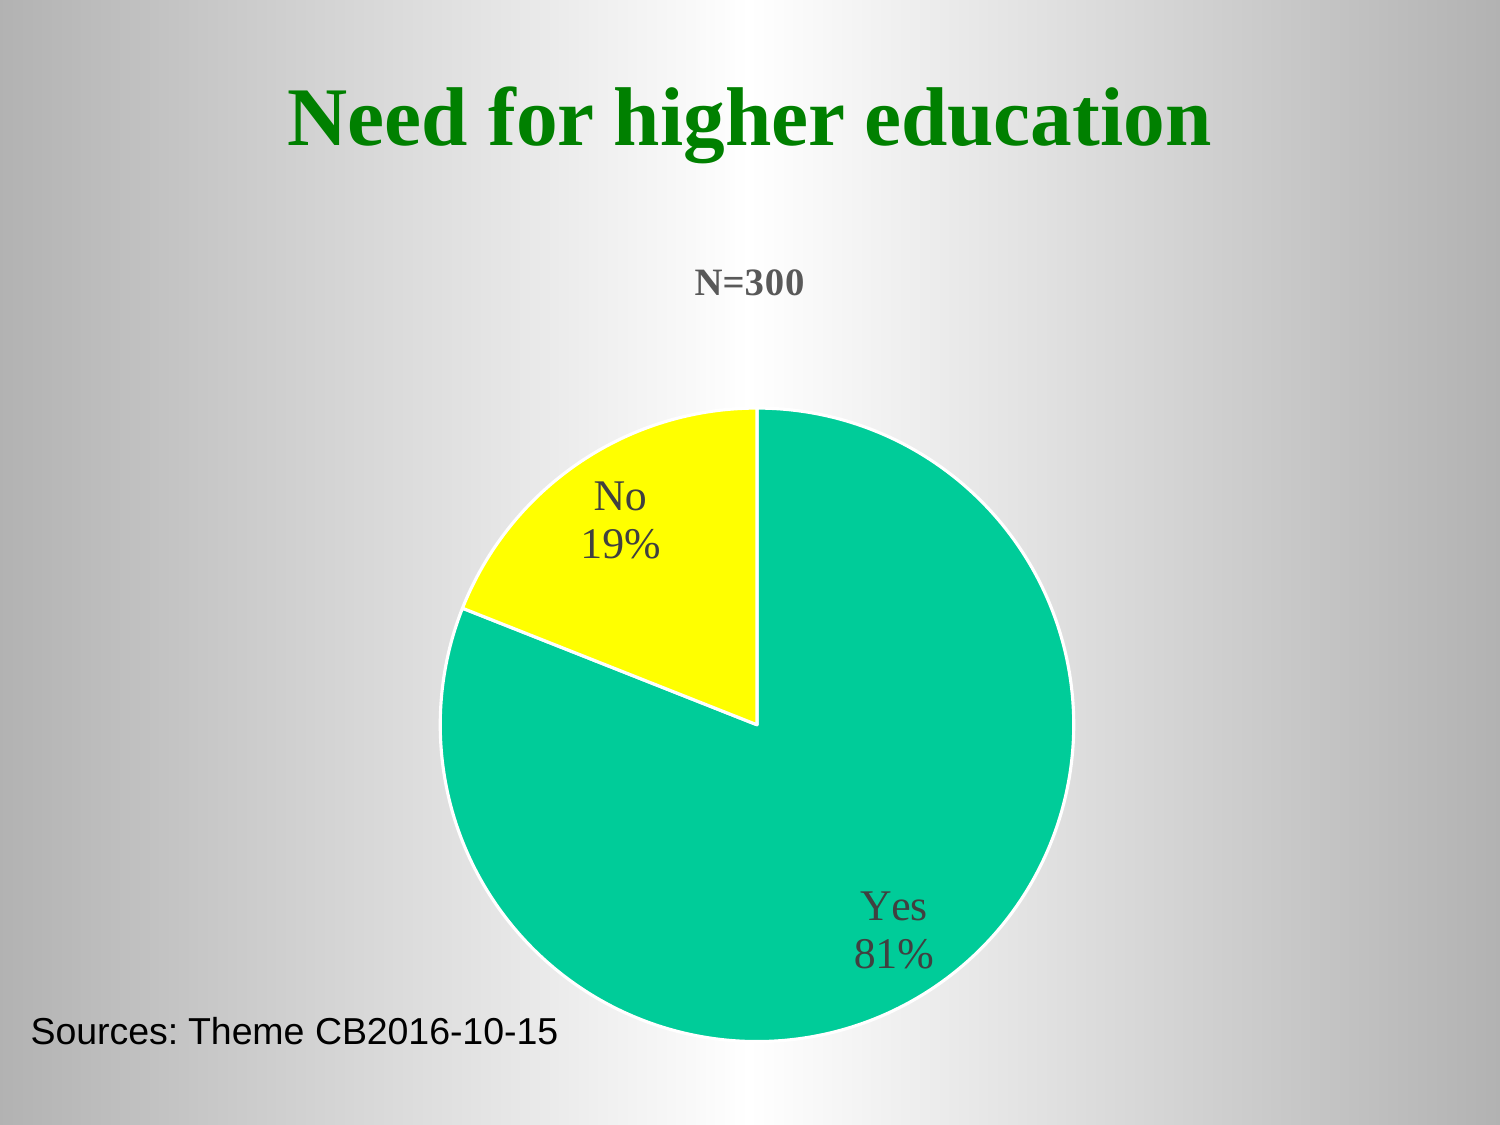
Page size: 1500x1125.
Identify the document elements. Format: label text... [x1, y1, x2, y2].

title Need for higher education [112, 37, 1388, 188]
text_box Sources: Theme CB2016-10-15 [15, 999, 150, 1060]
chart [155, 224, 1344, 1059]
